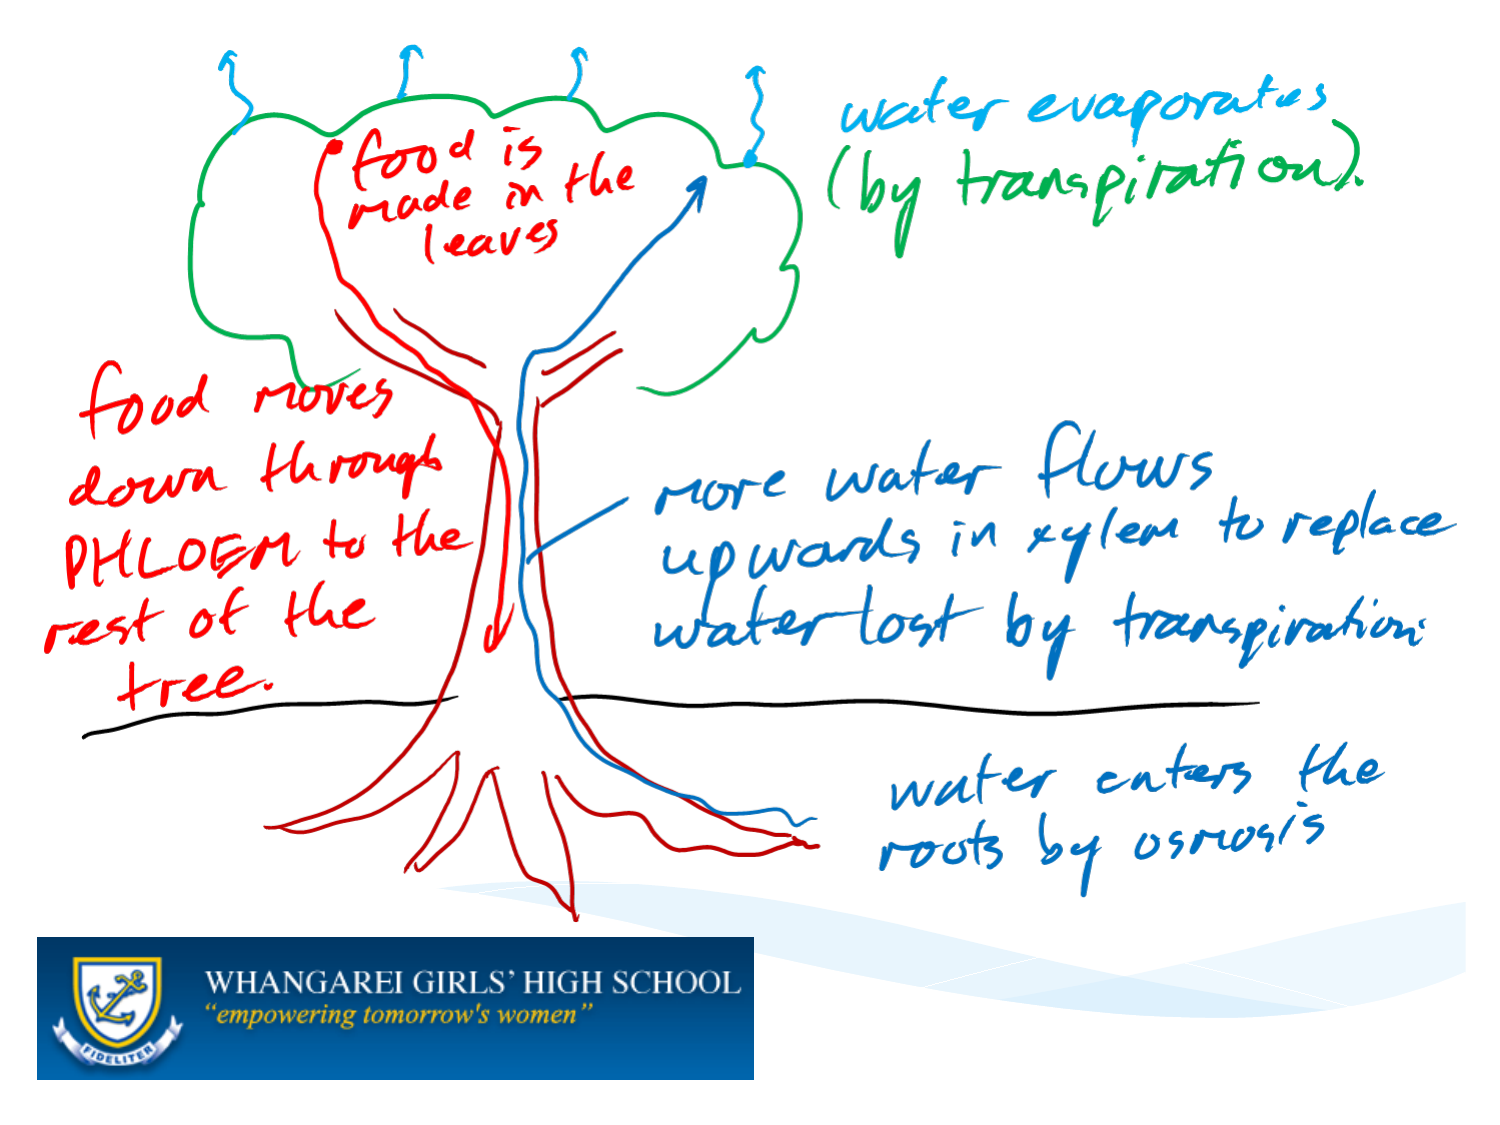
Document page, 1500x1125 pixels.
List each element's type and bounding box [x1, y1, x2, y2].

picture [37, 37, 1463, 928]
picture [37, 937, 754, 1080]
